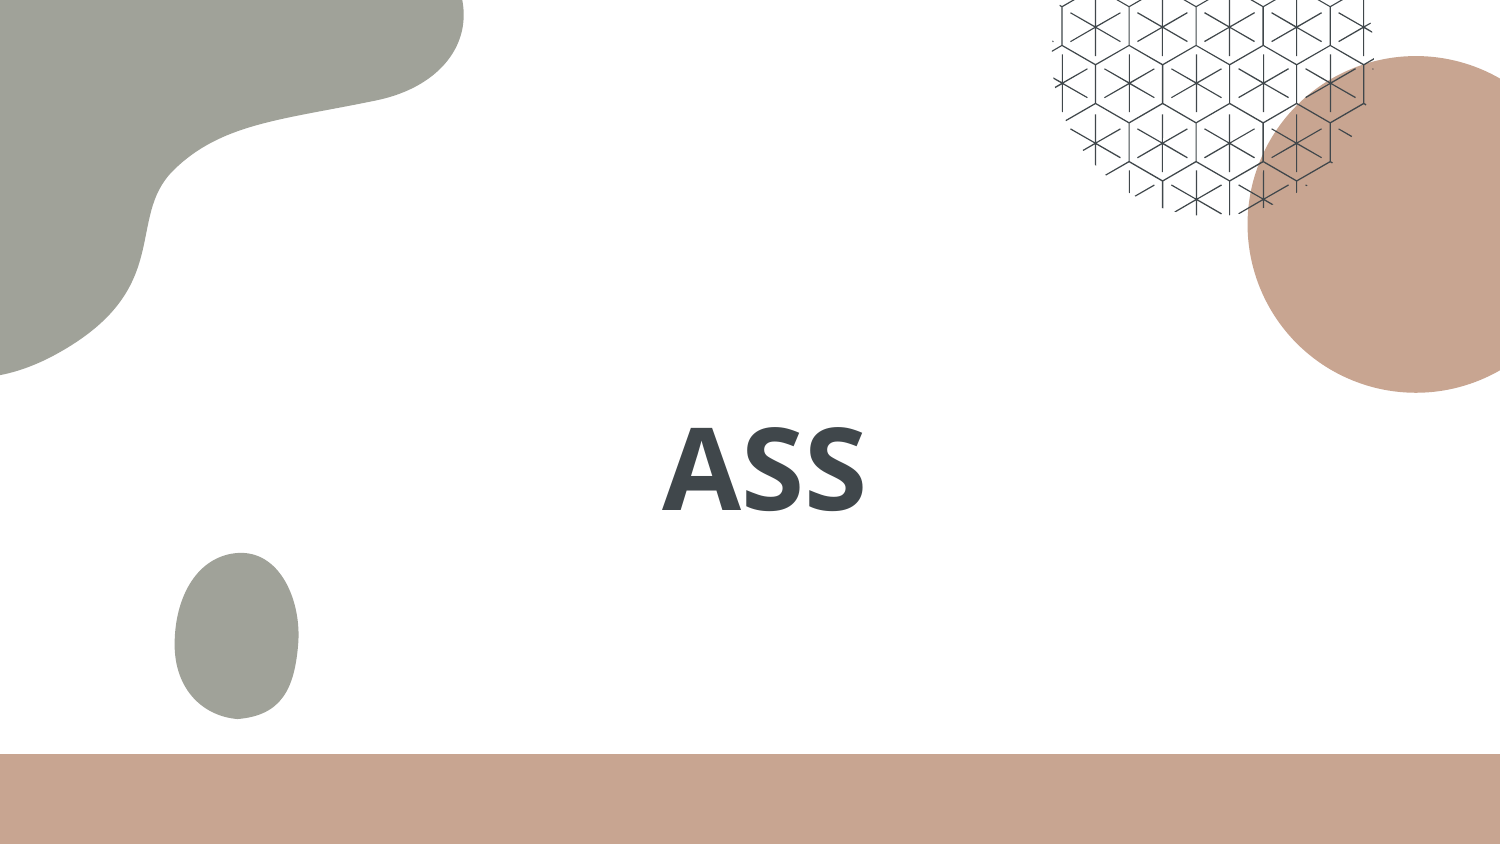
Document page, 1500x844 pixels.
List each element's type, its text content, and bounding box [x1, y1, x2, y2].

title ASS [210, 211, 1290, 549]
